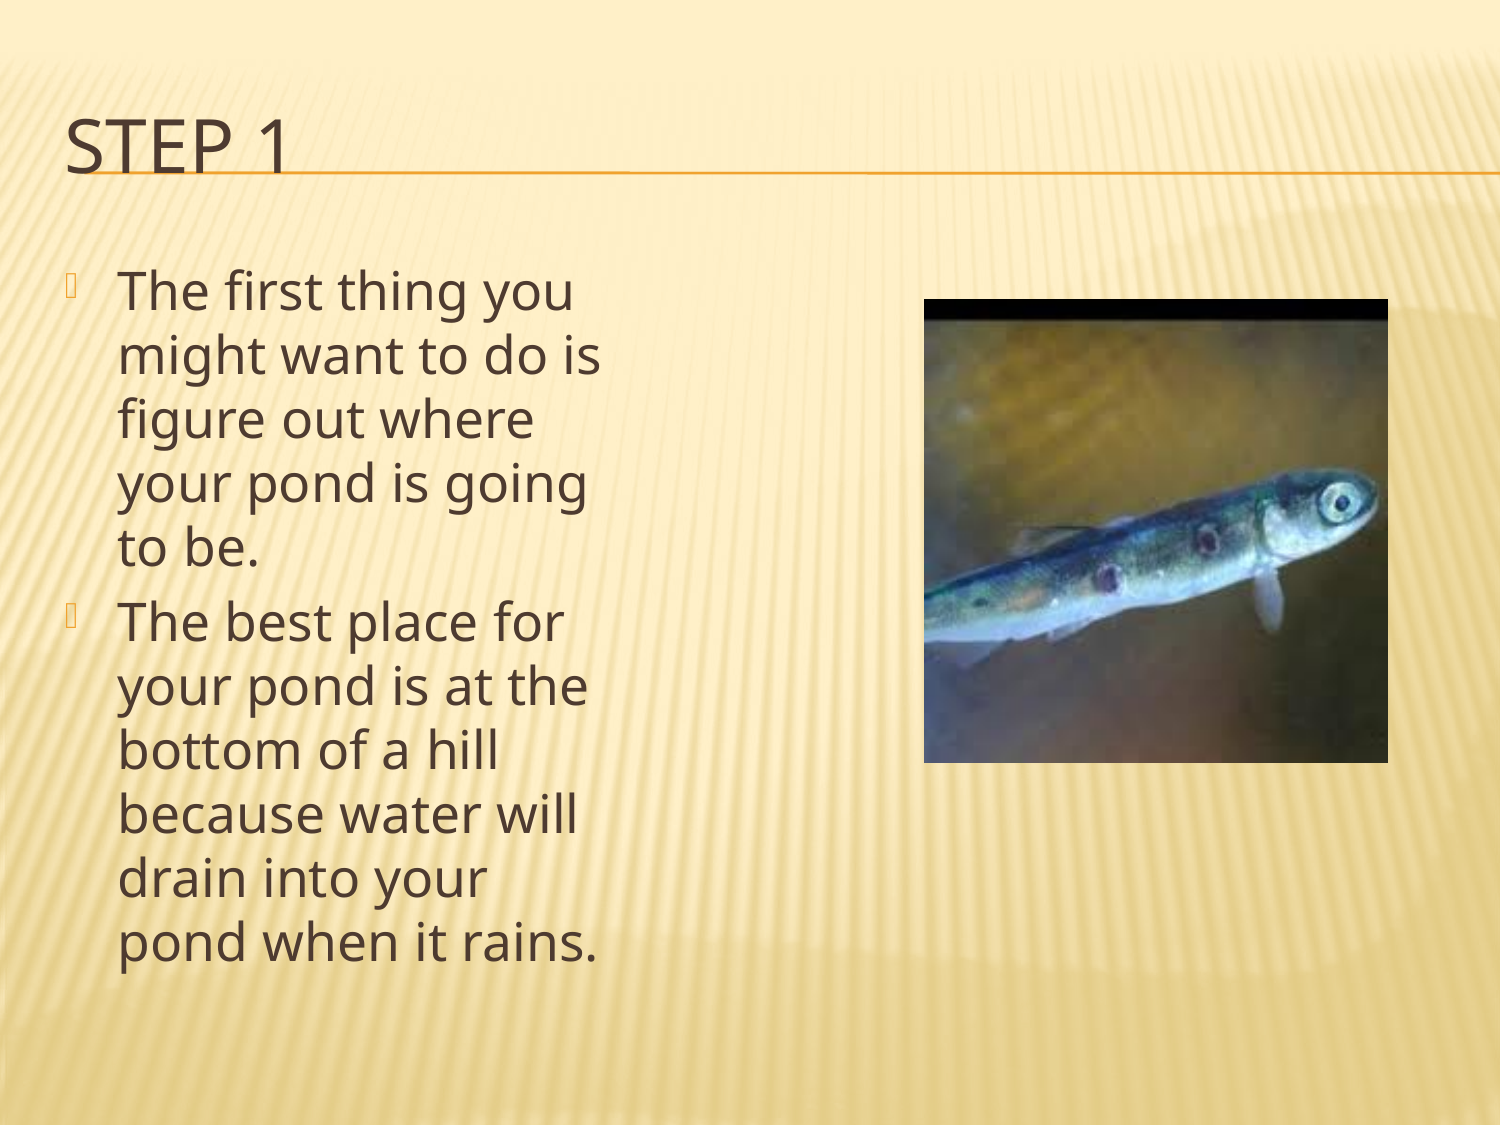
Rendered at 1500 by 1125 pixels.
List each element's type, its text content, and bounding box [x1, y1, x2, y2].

title Step 1 [50, 75, 1475, 213]
list The first thing you might want to do is figure out where your pond is going to be. The best place for your pond is at the bottom of a hill because water will drain into your pond when it rains. [50, 249, 638, 998]
picture [924, 299, 1388, 763]
